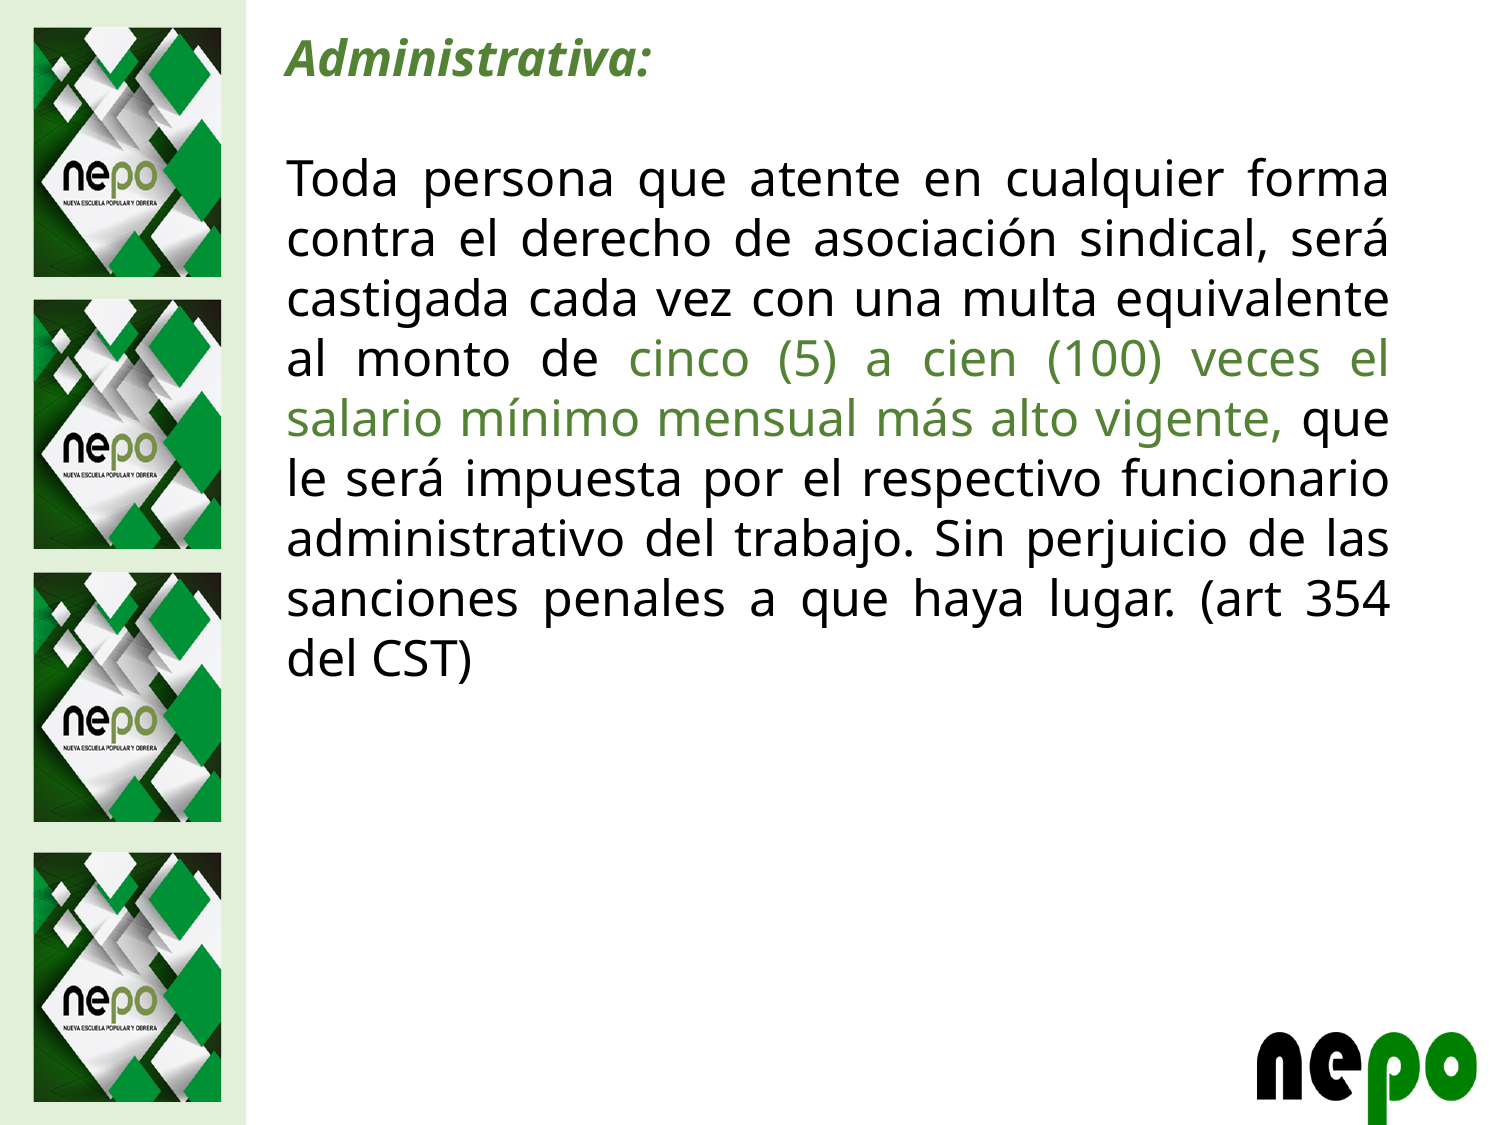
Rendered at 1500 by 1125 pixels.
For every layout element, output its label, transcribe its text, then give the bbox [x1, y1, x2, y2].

picture [0, 0, 246, 1125]
text_box Administrativa: Toda persona que atente en cualquier forma contra el derecho de asociación sindical, será castigada cada vez con una multa equivalente al monto de cinco (5) a cien (100) veces el salario mínimo mensual más alto vigente, que le será impuesta por el respectivo funcionario administrativo del trabajo. Sin perjuicio de las sanciones penales a que haya lugar. (art 354 del CST) [183, 19, 1500, 874]
picture [1257, 1032, 1477, 1125]
